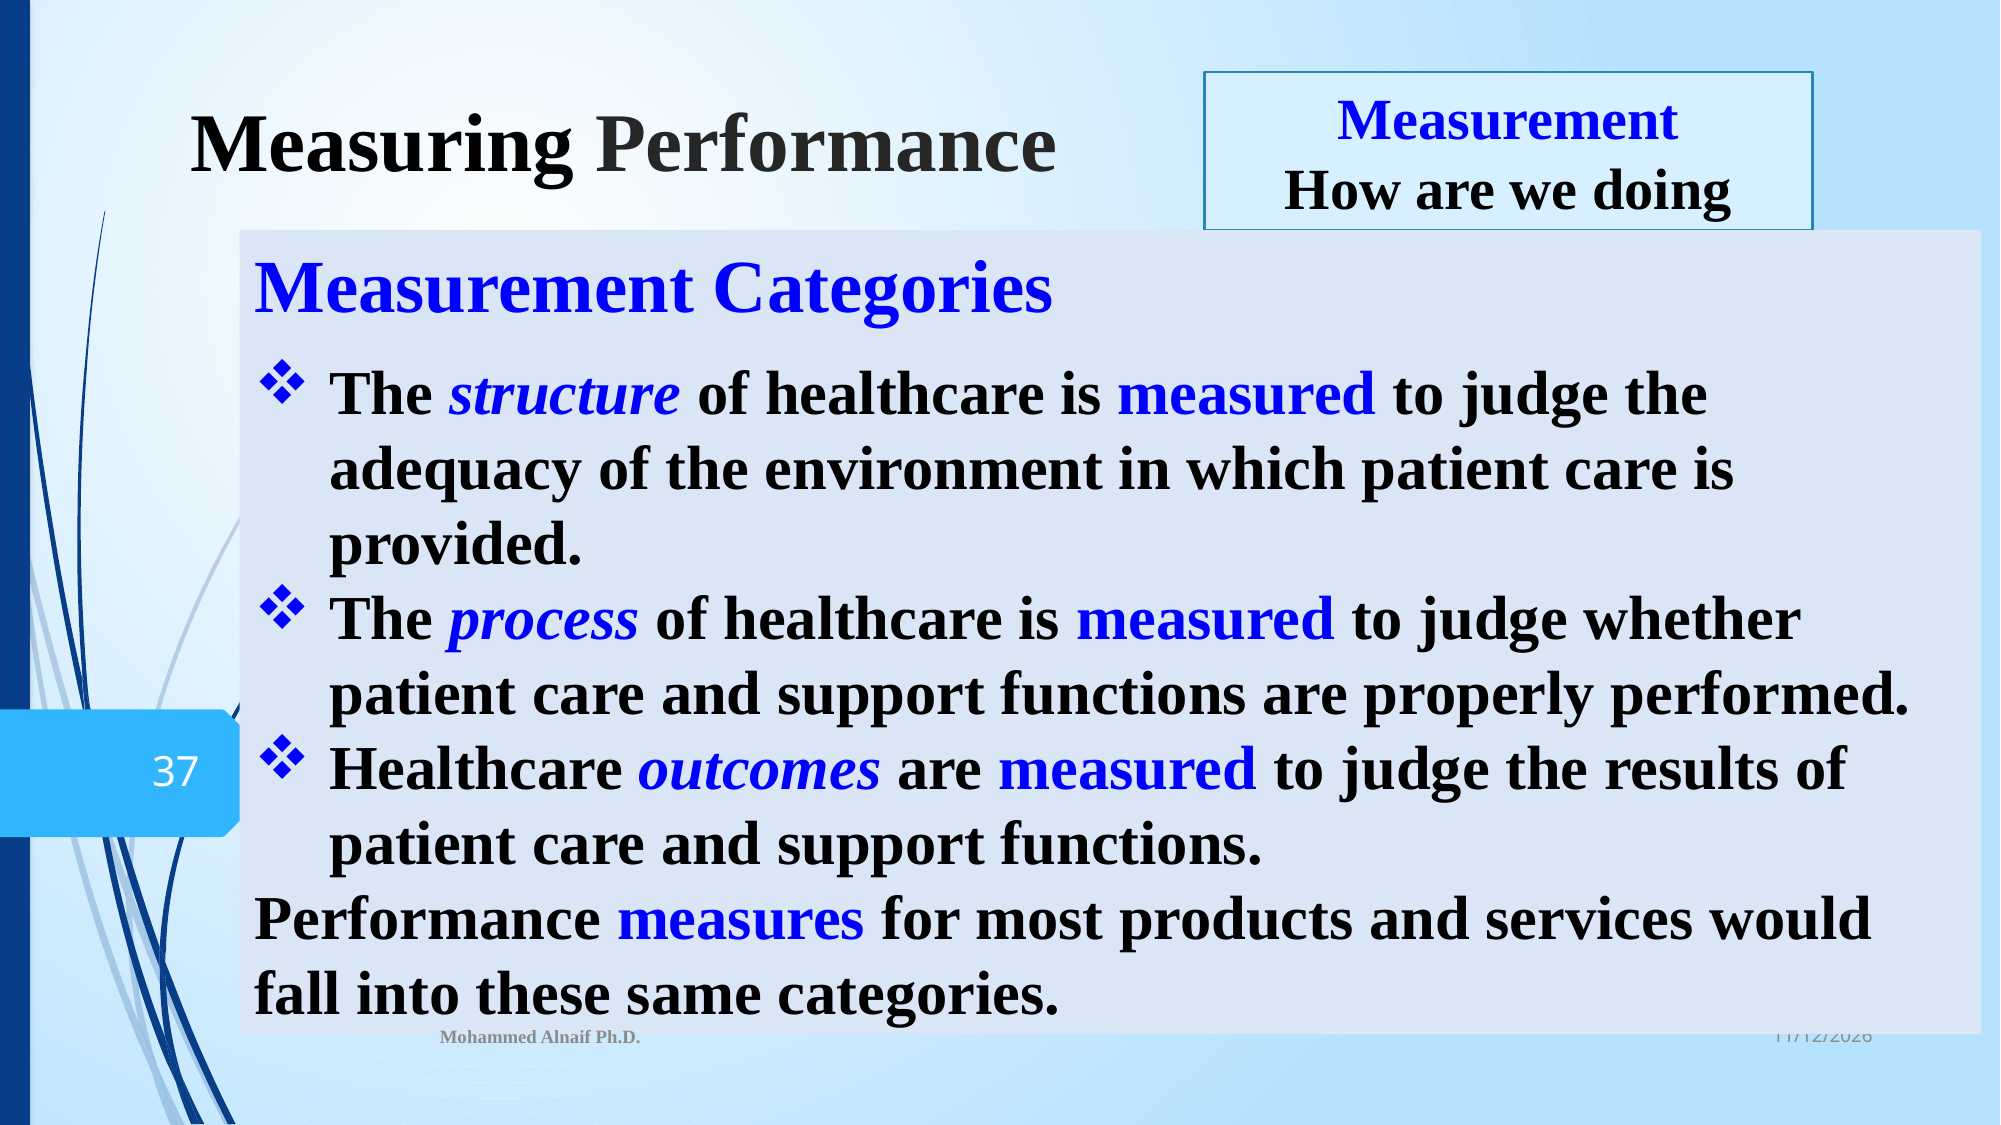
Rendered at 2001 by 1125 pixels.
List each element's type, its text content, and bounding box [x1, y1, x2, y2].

footer Mohammed Alnaif Ph.D. [424, 1006, 1675, 1067]
text_box Measurement How are we doing [1203, 71, 1814, 230]
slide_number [1699, 1005, 1888, 1067]
subtitle [163, 196, 1967, 1103]
text_box Measurement Categories The structure of healthcare is measured to judge the adequacy of the environment in which patient care is provided. The process of healthcare is measured to judge whether patient care and support functions are properly performed. Healthcare outcomes are measured to judge the results of patient care and support functions. Performance measures for most products and services would fall into these same categories. [239, 230, 1982, 1035]
title Measuring Performance [175, 42, 1122, 196]
slide_number 37 [87, 743, 216, 803]
